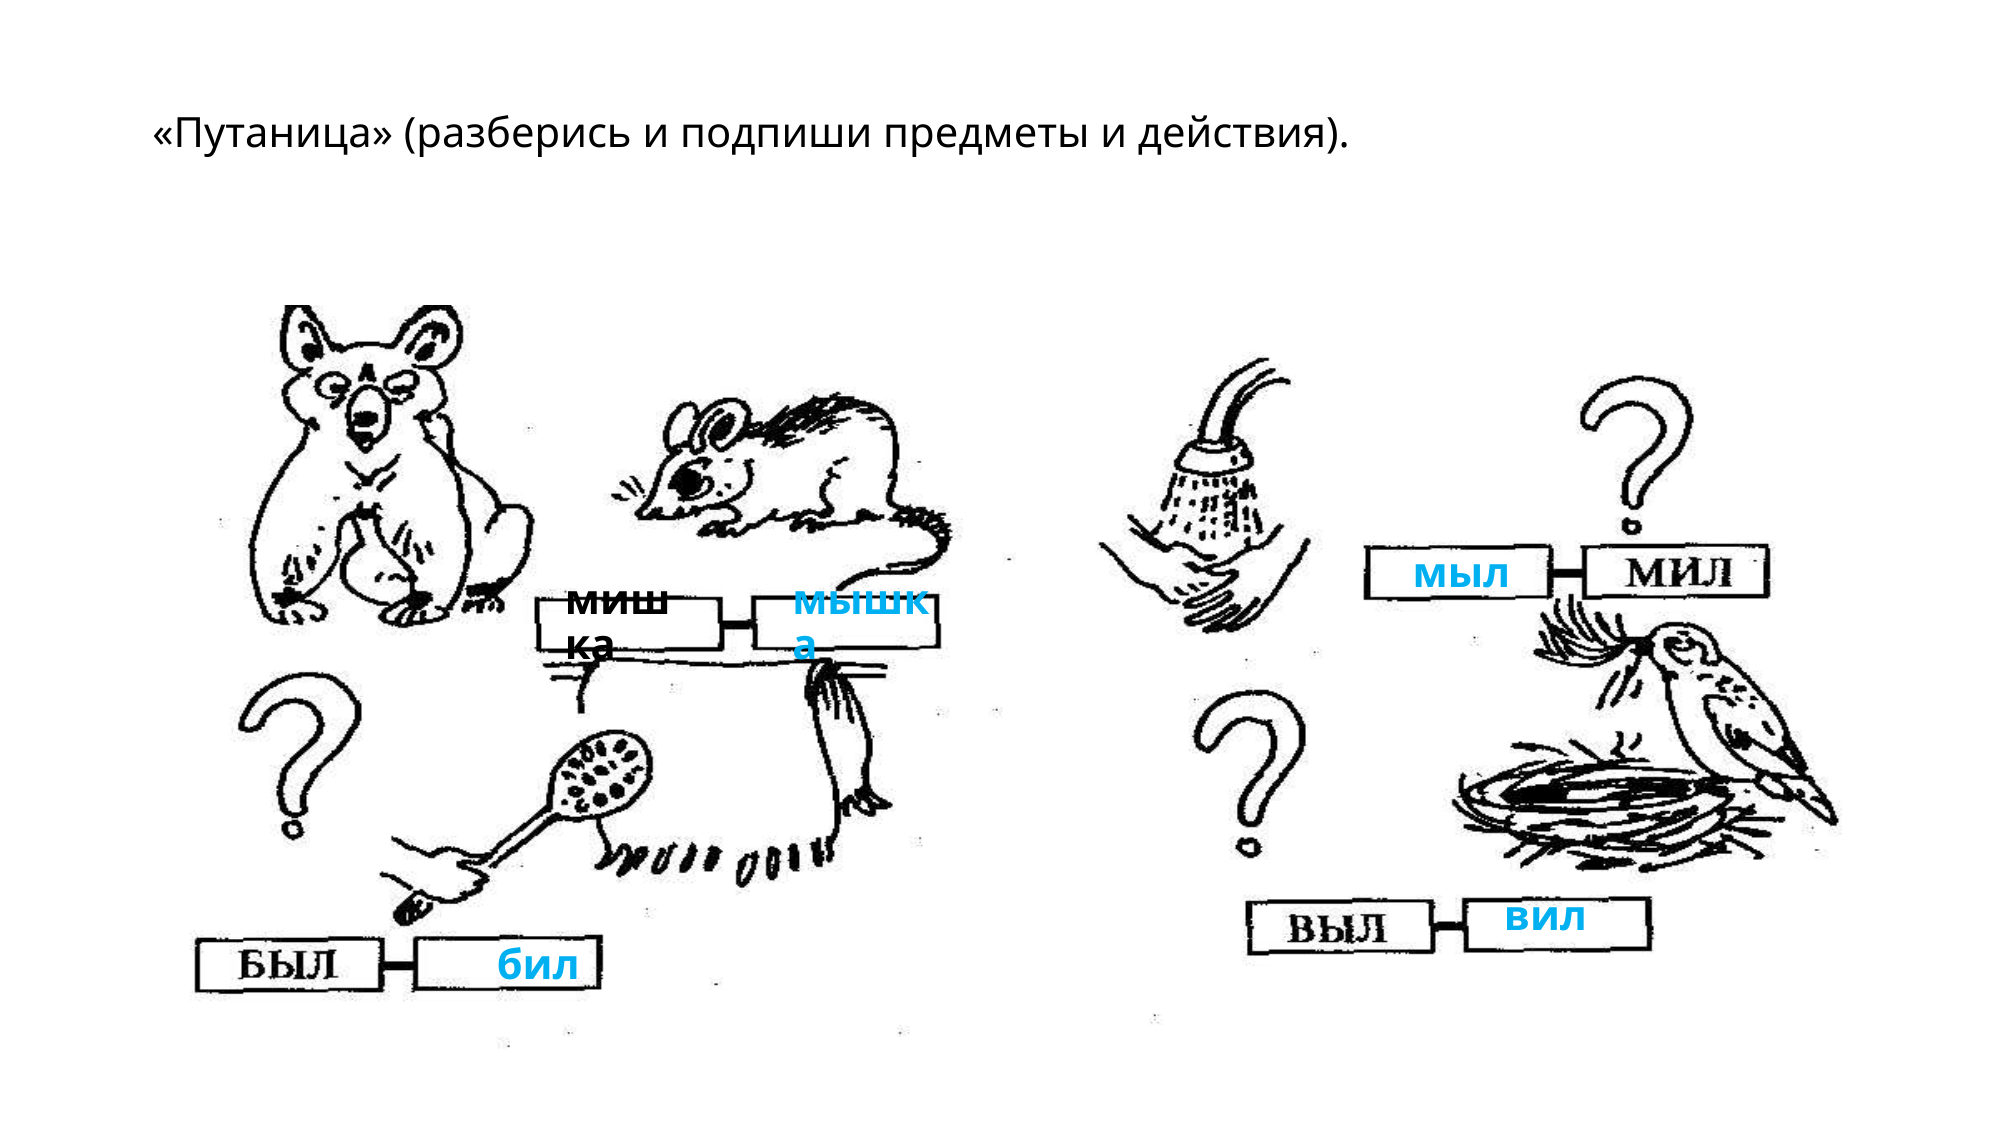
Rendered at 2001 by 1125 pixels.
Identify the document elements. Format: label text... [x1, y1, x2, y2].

title «Путаница» (разберись и подпиши предметы и действия). [137, 59, 1863, 209]
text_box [137, 304, 1882, 1060]
